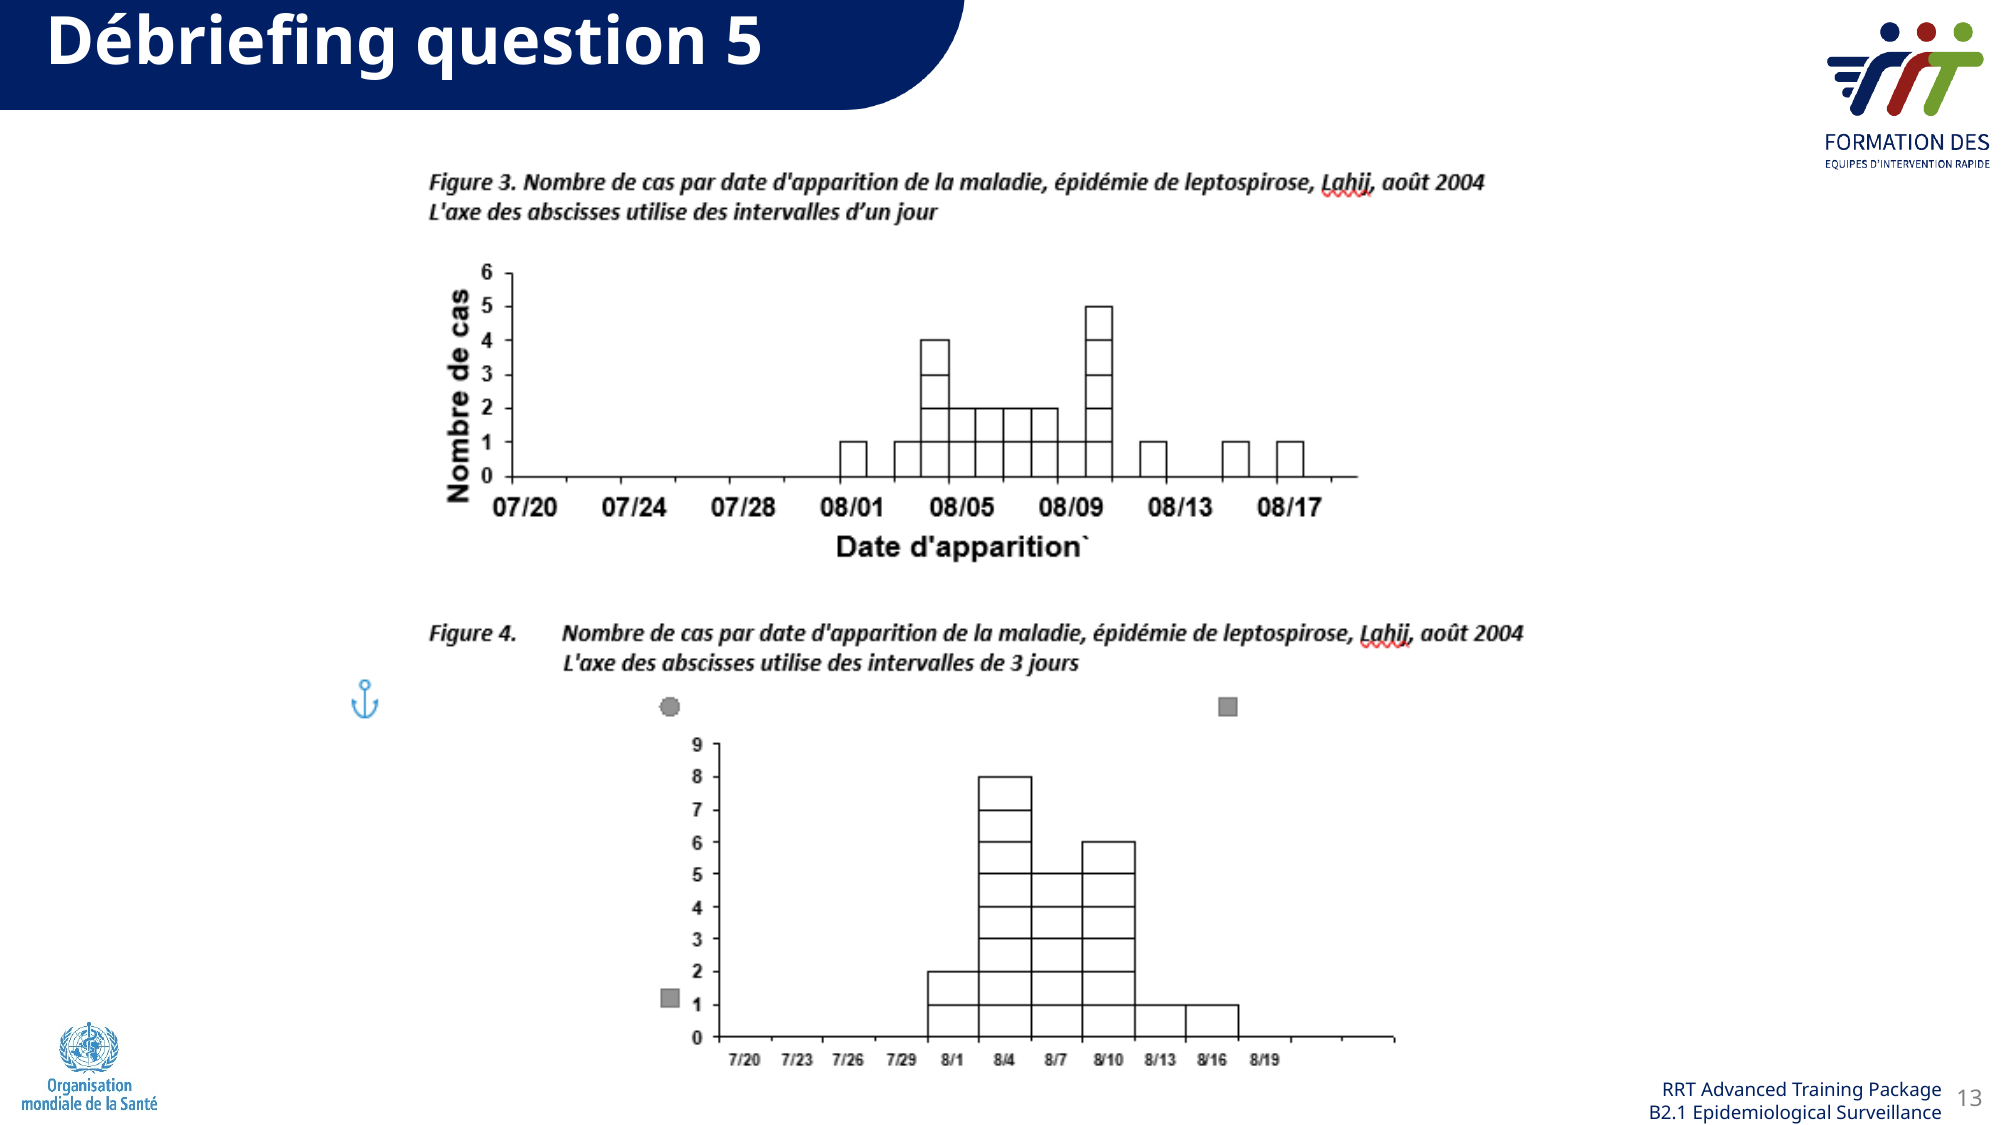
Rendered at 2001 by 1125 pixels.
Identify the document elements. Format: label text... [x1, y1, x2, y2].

picture [0, 0, 965, 110]
picture [20, 1020, 158, 1111]
title Débriefing question 5 [37, 0, 813, 107]
picture [1825, 21, 1990, 170]
picture [341, 129, 1596, 1091]
